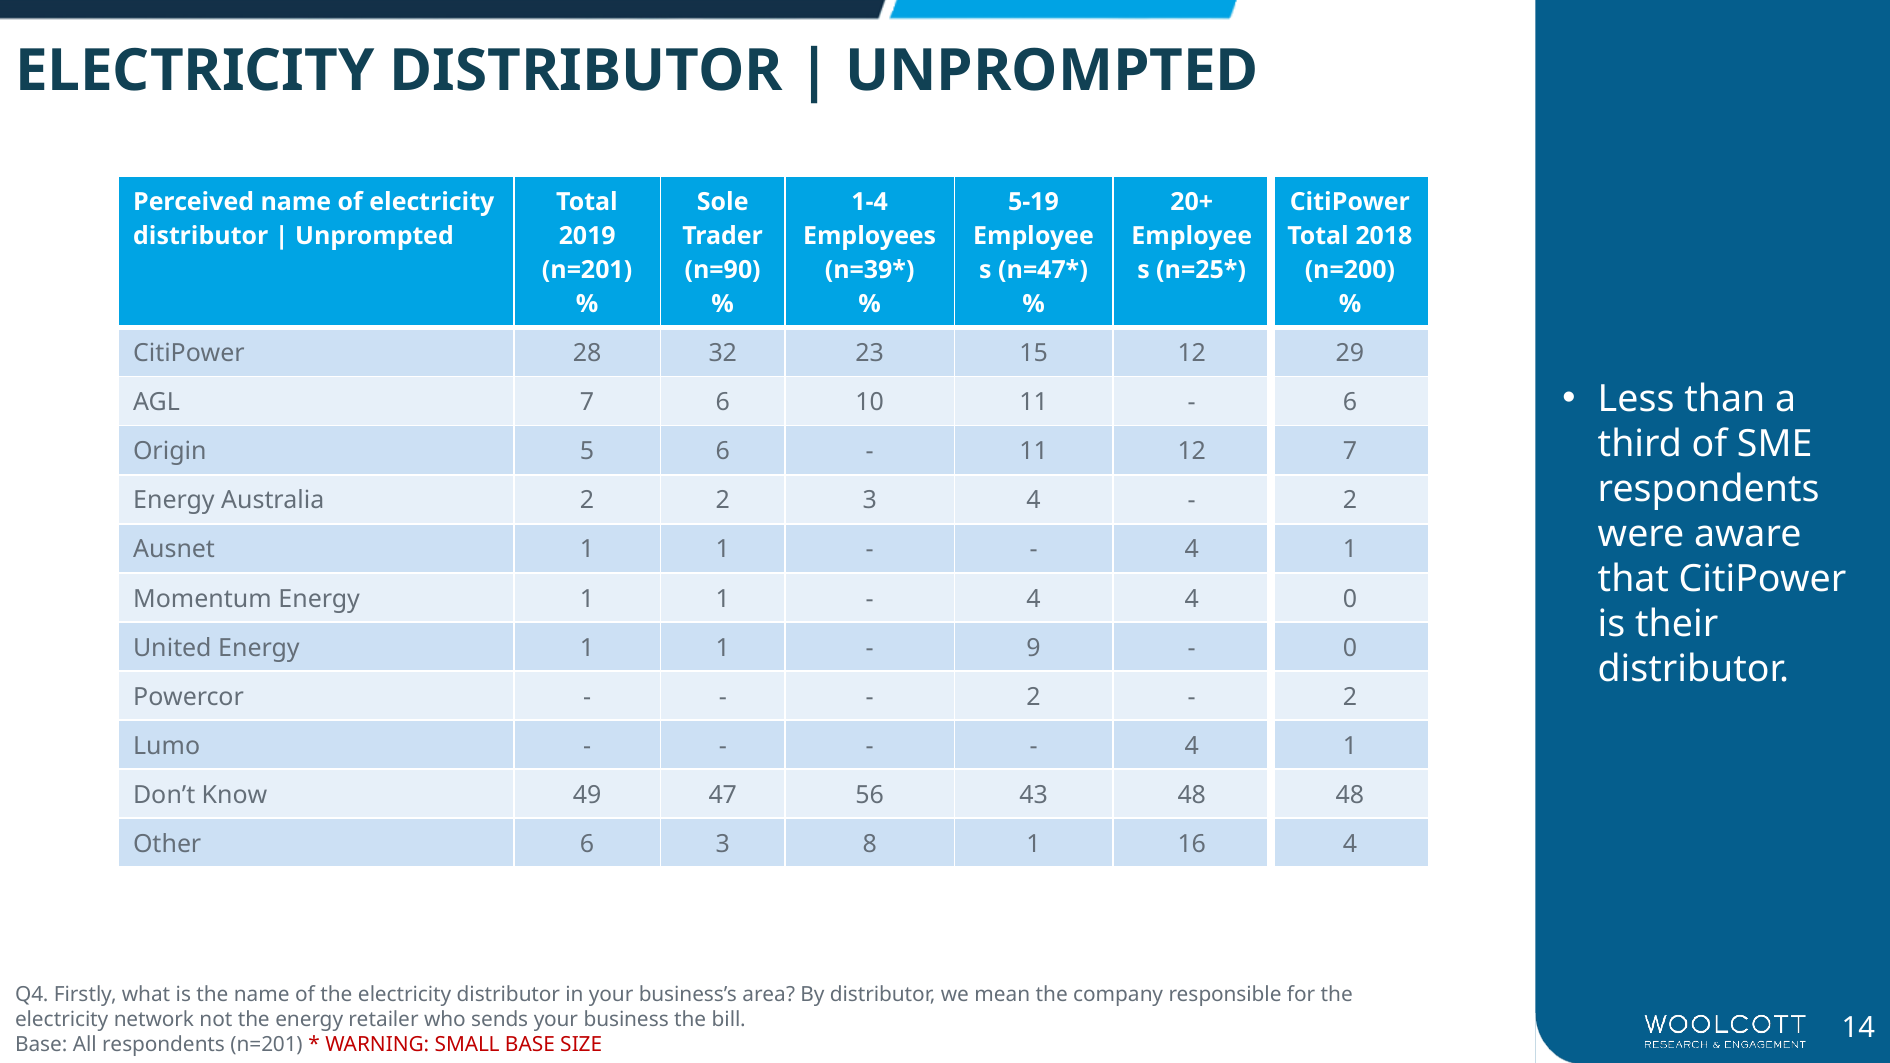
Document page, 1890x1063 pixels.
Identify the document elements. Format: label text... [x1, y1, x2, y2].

table_cell 10 [786, 377, 954, 425]
table_cell - [955, 525, 1112, 572]
table_cell 1 [955, 819, 1112, 866]
table_cell 47 [661, 770, 784, 817]
table_cell - [1114, 377, 1267, 425]
table_header Sole Trader (n=90) % [661, 177, 784, 325]
table_cell - [515, 672, 660, 719]
table_cell - [786, 623, 954, 670]
table_cell 32 [661, 330, 784, 376]
table_cell - [786, 525, 954, 572]
table_cell 2 [661, 476, 784, 523]
table_cell 4 [955, 476, 1112, 523]
table_cell - [1114, 672, 1267, 719]
table_cell 4 [955, 574, 1112, 621]
table_cell 6 [1275, 377, 1428, 425]
table_cell - [1114, 623, 1267, 670]
table_cell 43 [955, 770, 1112, 817]
table_cell 6 [515, 819, 660, 866]
table_cell 29 [1275, 330, 1428, 376]
table_cell 49 [515, 770, 660, 817]
table_cell 8 [786, 819, 954, 866]
table_cell 2 [1275, 476, 1428, 523]
table_cell - [786, 721, 954, 768]
table_cell 2 [1275, 672, 1428, 719]
table_cell 2 [515, 476, 660, 523]
table_cell 1 [515, 623, 660, 670]
table_cell 11 [955, 426, 1112, 474]
table_cell Lumo [119, 721, 513, 768]
table_cell 1 [1275, 525, 1428, 572]
table_cell 5 [515, 426, 660, 474]
table_cell AGL [119, 377, 513, 425]
table_cell Powercor [119, 672, 513, 719]
table_cell 6 [661, 377, 784, 425]
table_cell - [661, 721, 784, 768]
table_cell 0 [1275, 574, 1428, 621]
table_cell 4 [1114, 525, 1267, 572]
table_cell 1 [661, 623, 784, 670]
table_cell 1 [661, 574, 784, 621]
table_cell 56 [786, 770, 954, 817]
list ELECTRICITY DISTRIBUTOR | UNPROMPTED [0, 24, 1418, 142]
table_cell Ausnet [119, 525, 513, 572]
table_cell - [786, 672, 954, 719]
table_cell Don’t Know [119, 770, 513, 817]
table_cell Origin [119, 426, 513, 474]
table_cell 1 [515, 574, 660, 621]
table_cell 4 [1275, 819, 1428, 866]
table_cell Other [119, 819, 513, 866]
picture [1716, 1016, 1728, 1032]
table_cell Momentum Energy [119, 574, 513, 621]
list Q4. Firstly, what is the name of the electricity distributor in your business’s area? By distributor, we mean the company responsible for the electricity network not the energy retailer who sends your business the bill. Base: All respondents (n=201) * WARNING: SMALL BASE SIZE [0, 944, 1418, 1063]
table_cell 3 [786, 476, 954, 523]
table_cell 4 [1114, 721, 1267, 768]
table_cell 1 [1275, 721, 1428, 768]
table_cell 9 [955, 623, 1112, 670]
table_cell - [515, 721, 660, 768]
table_cell 7 [1275, 426, 1428, 474]
table_cell United Energy [119, 623, 513, 670]
table_cell 0 [1275, 623, 1428, 670]
table_cell 3 [661, 819, 784, 866]
table_cell Energy Australia [119, 476, 513, 523]
picture [1535, 1016, 1570, 1063]
table_cell - [661, 672, 784, 719]
table_cell 6 [661, 426, 784, 474]
table_cell 12 [1114, 330, 1267, 376]
table_cell 48 [1275, 770, 1428, 817]
list Less than a third of SME respondents were aware that CitiPower is their distributor. [1547, 177, 1878, 886]
table_cell 15 [955, 330, 1112, 376]
table_cell 16 [1114, 819, 1267, 866]
table_cell - [786, 426, 954, 474]
table_header 20+ Employees (n=25*) [1114, 177, 1267, 325]
table_cell 48 [1114, 770, 1267, 817]
table_cell 12 [1114, 426, 1267, 474]
table_header Total 2019 (n=201) % [515, 177, 660, 325]
table_header Perceived name of electricity distributor | Unprompted [119, 177, 513, 325]
table_cell - [786, 574, 954, 621]
table_cell 28 [515, 330, 660, 376]
table_cell 4 [1114, 574, 1267, 621]
table_cell 2 [955, 672, 1112, 719]
table_cell CitiPower [119, 330, 513, 376]
table_cell 11 [955, 377, 1112, 425]
table_header 5-19 Employees (n=47*) % [955, 177, 1112, 325]
table_cell - [1114, 476, 1267, 523]
picture [0, 0, 1241, 20]
table_header 1-4 Employees (n=39*) % [786, 177, 954, 325]
table_cell - [955, 721, 1112, 768]
table_cell 1 [661, 525, 784, 572]
table_cell 7 [515, 377, 660, 425]
table_cell 23 [786, 330, 954, 376]
table_header CitiPower Total 2018 (n=200) % [1275, 177, 1428, 325]
table_cell 1 [515, 525, 660, 572]
